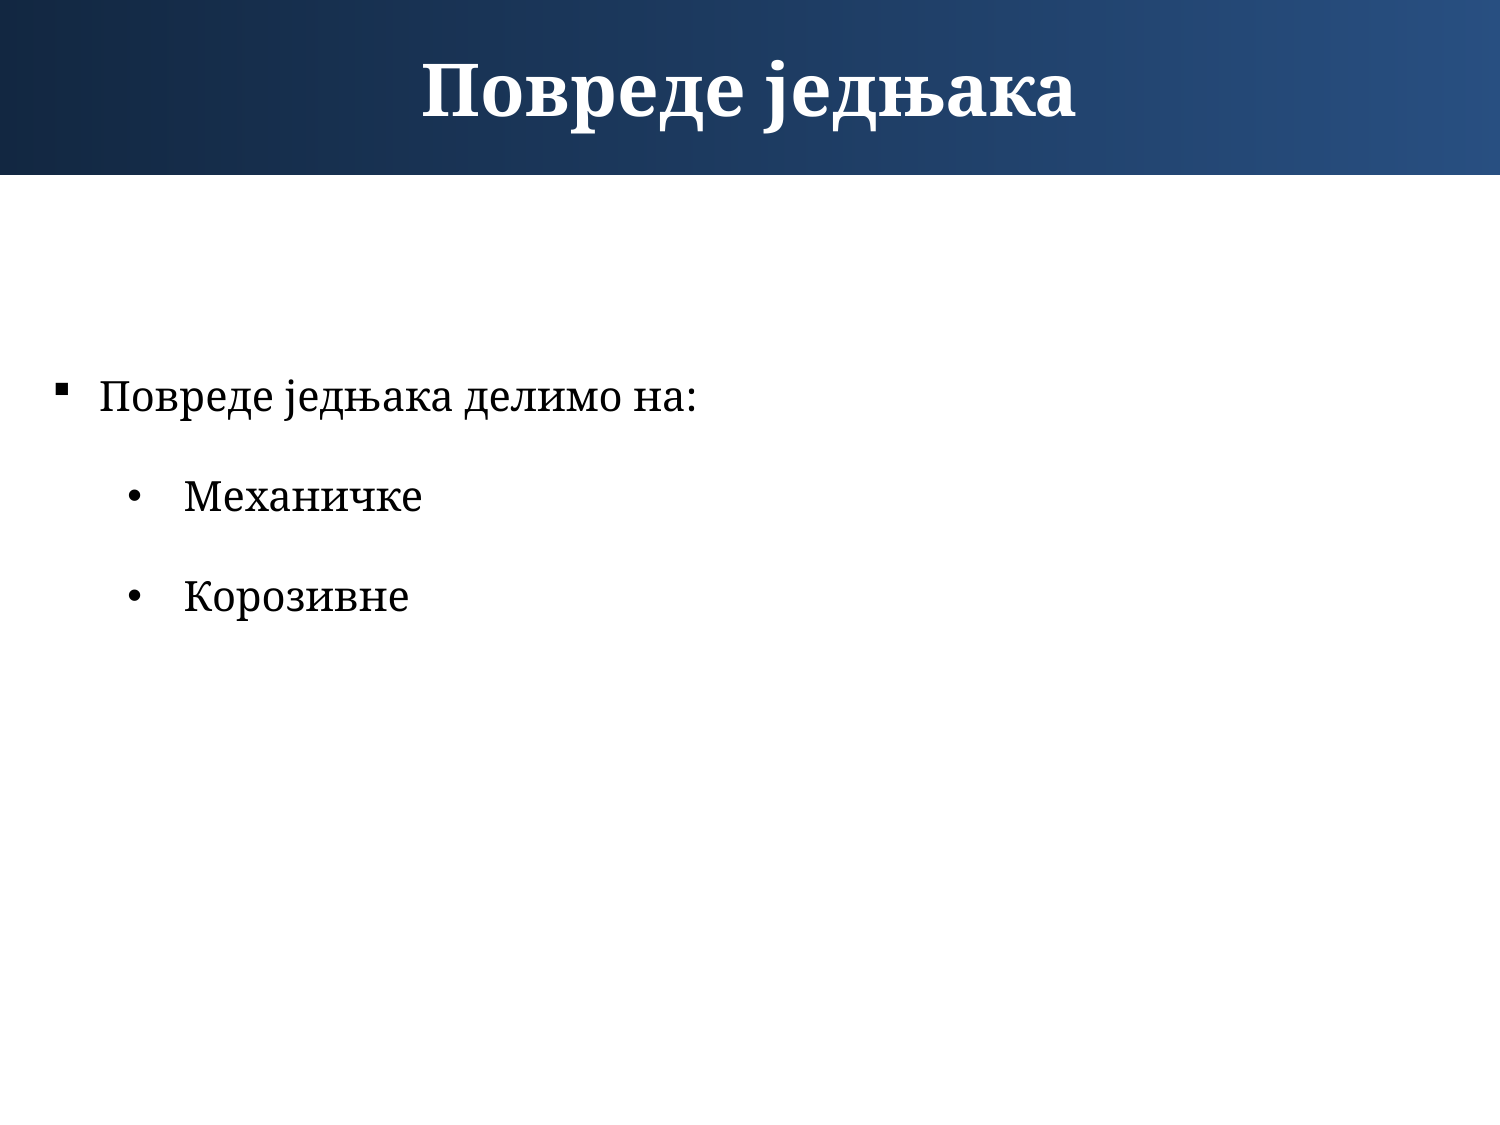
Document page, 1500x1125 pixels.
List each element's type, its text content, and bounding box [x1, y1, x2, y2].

text_box Повреде једњака делимо на: Механичке Корозивне [37, 212, 1488, 838]
text_box Повреде једњака [0, 0, 1500, 176]
